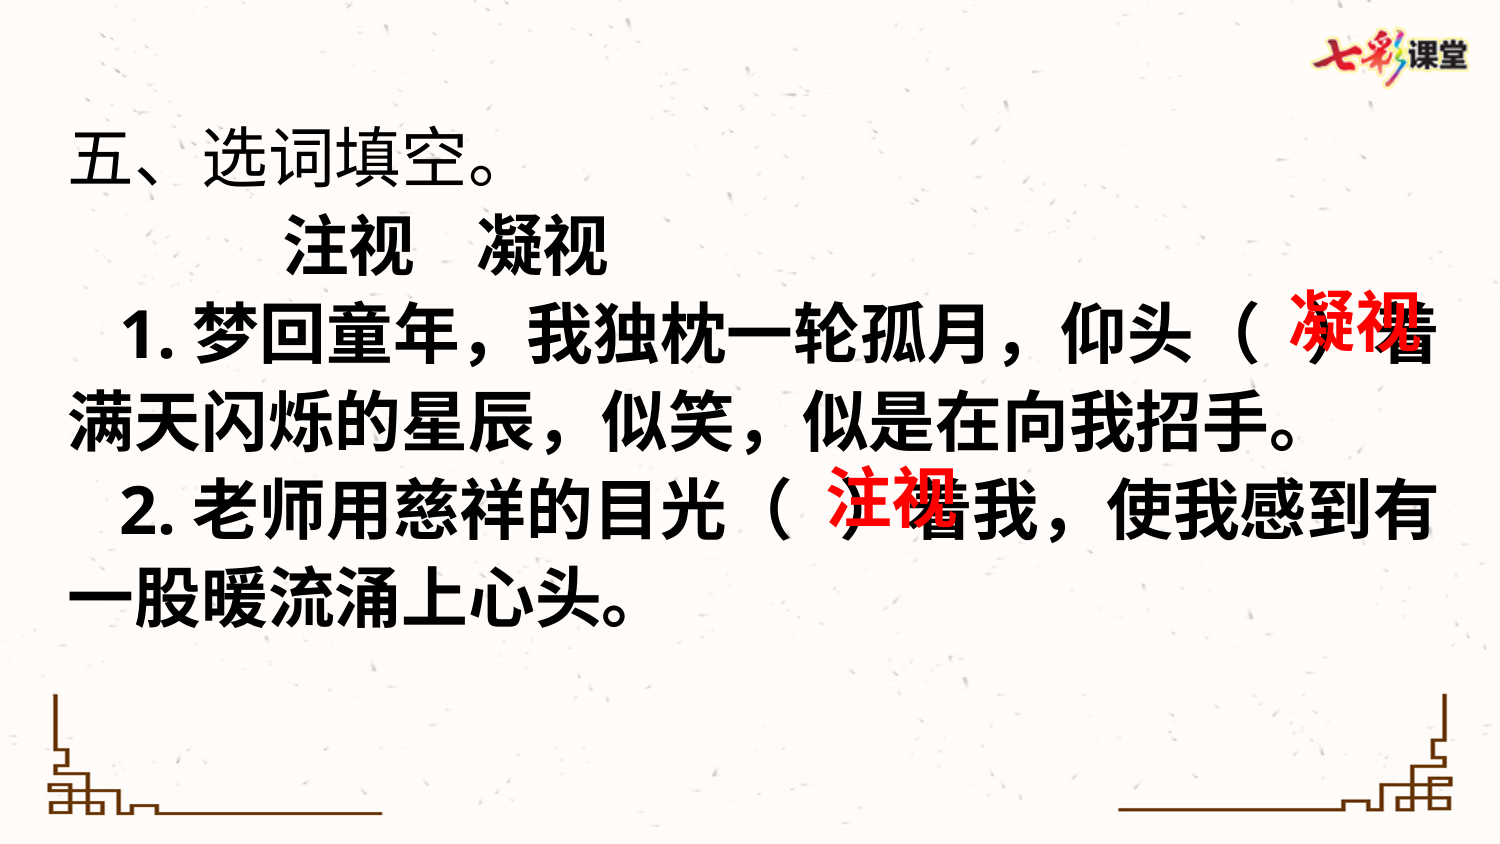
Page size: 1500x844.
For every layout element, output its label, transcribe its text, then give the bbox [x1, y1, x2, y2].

text_box 注视 [810, 448, 1000, 544]
text_box 五、选词填空。 注视 凝视 1.梦回童年，我独枕一轮孤月，仰头（ ）着满天闪烁的星辰，似笑，似是在向我招手。 2.老师用慈祥的目光（ ）着我，使我感到有一股暖流涌上心头。 [53, 108, 1461, 643]
picture [0, 0, 1500, 844]
text_box 凝视 [1273, 272, 1478, 367]
